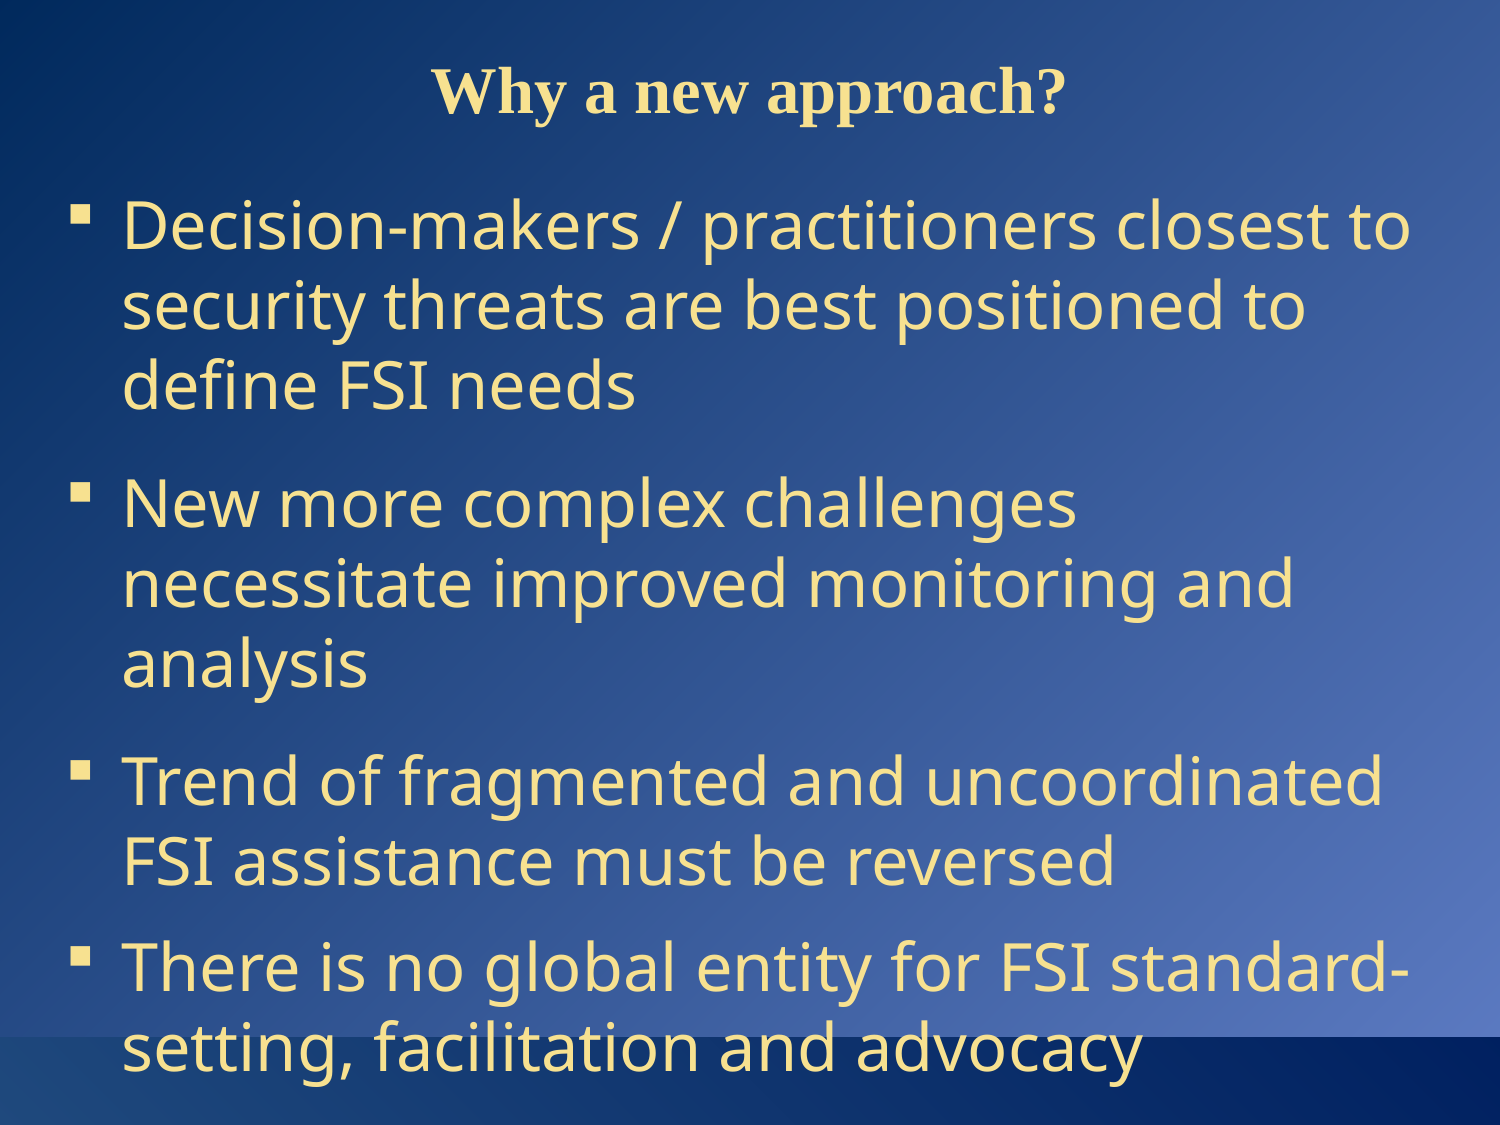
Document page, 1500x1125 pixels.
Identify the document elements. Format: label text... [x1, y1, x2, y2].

title Why a new approach? [49, 24, 1451, 150]
list Decision-makers / practitioners closest to security threats are best positioned to define FSI needs New more complex challenges necessitate improved monitoring and analysis Trend of fragmented and uncoordinated FSI assistance must be reversed There is no global entity for FSI standard-setting, facilitation and advocacy [49, 174, 1451, 1013]
